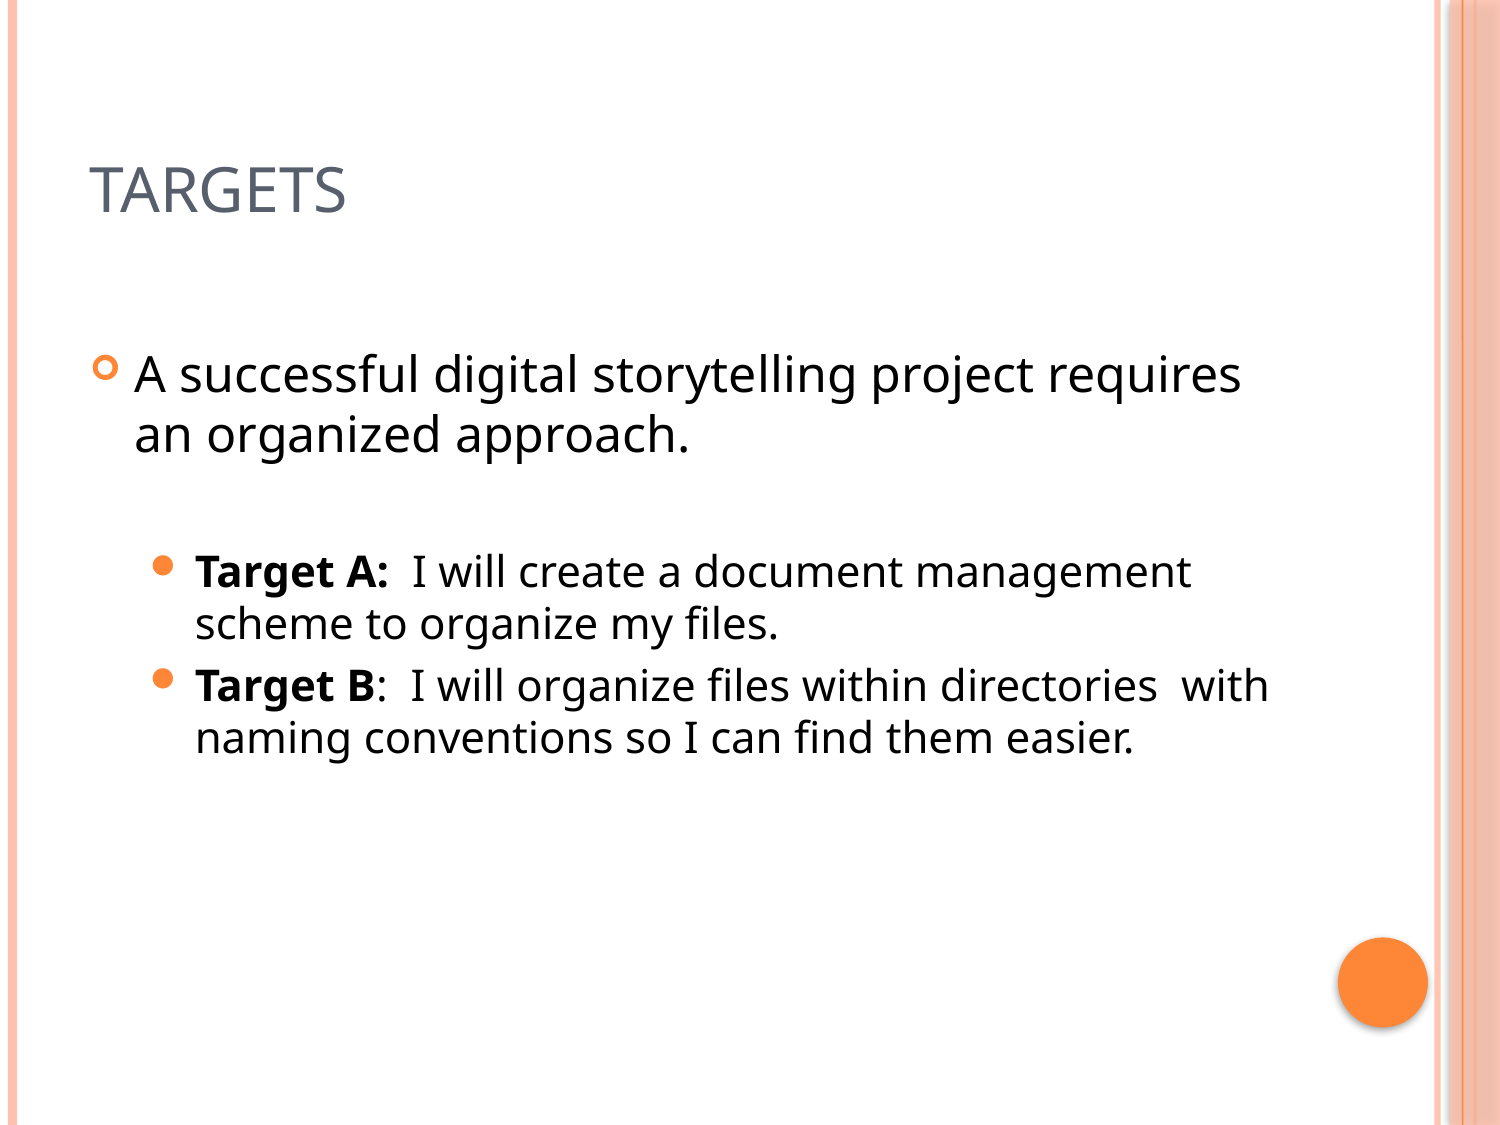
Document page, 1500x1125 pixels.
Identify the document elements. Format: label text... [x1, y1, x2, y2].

list A successful digital storytelling project requires an organized approach. Target A: I will create a document management scheme to organize my files. Target B: I will organize files within directories with naming conventions so I can find them easier. [75, 262, 1300, 1062]
title Targets [75, 45, 1300, 233]
